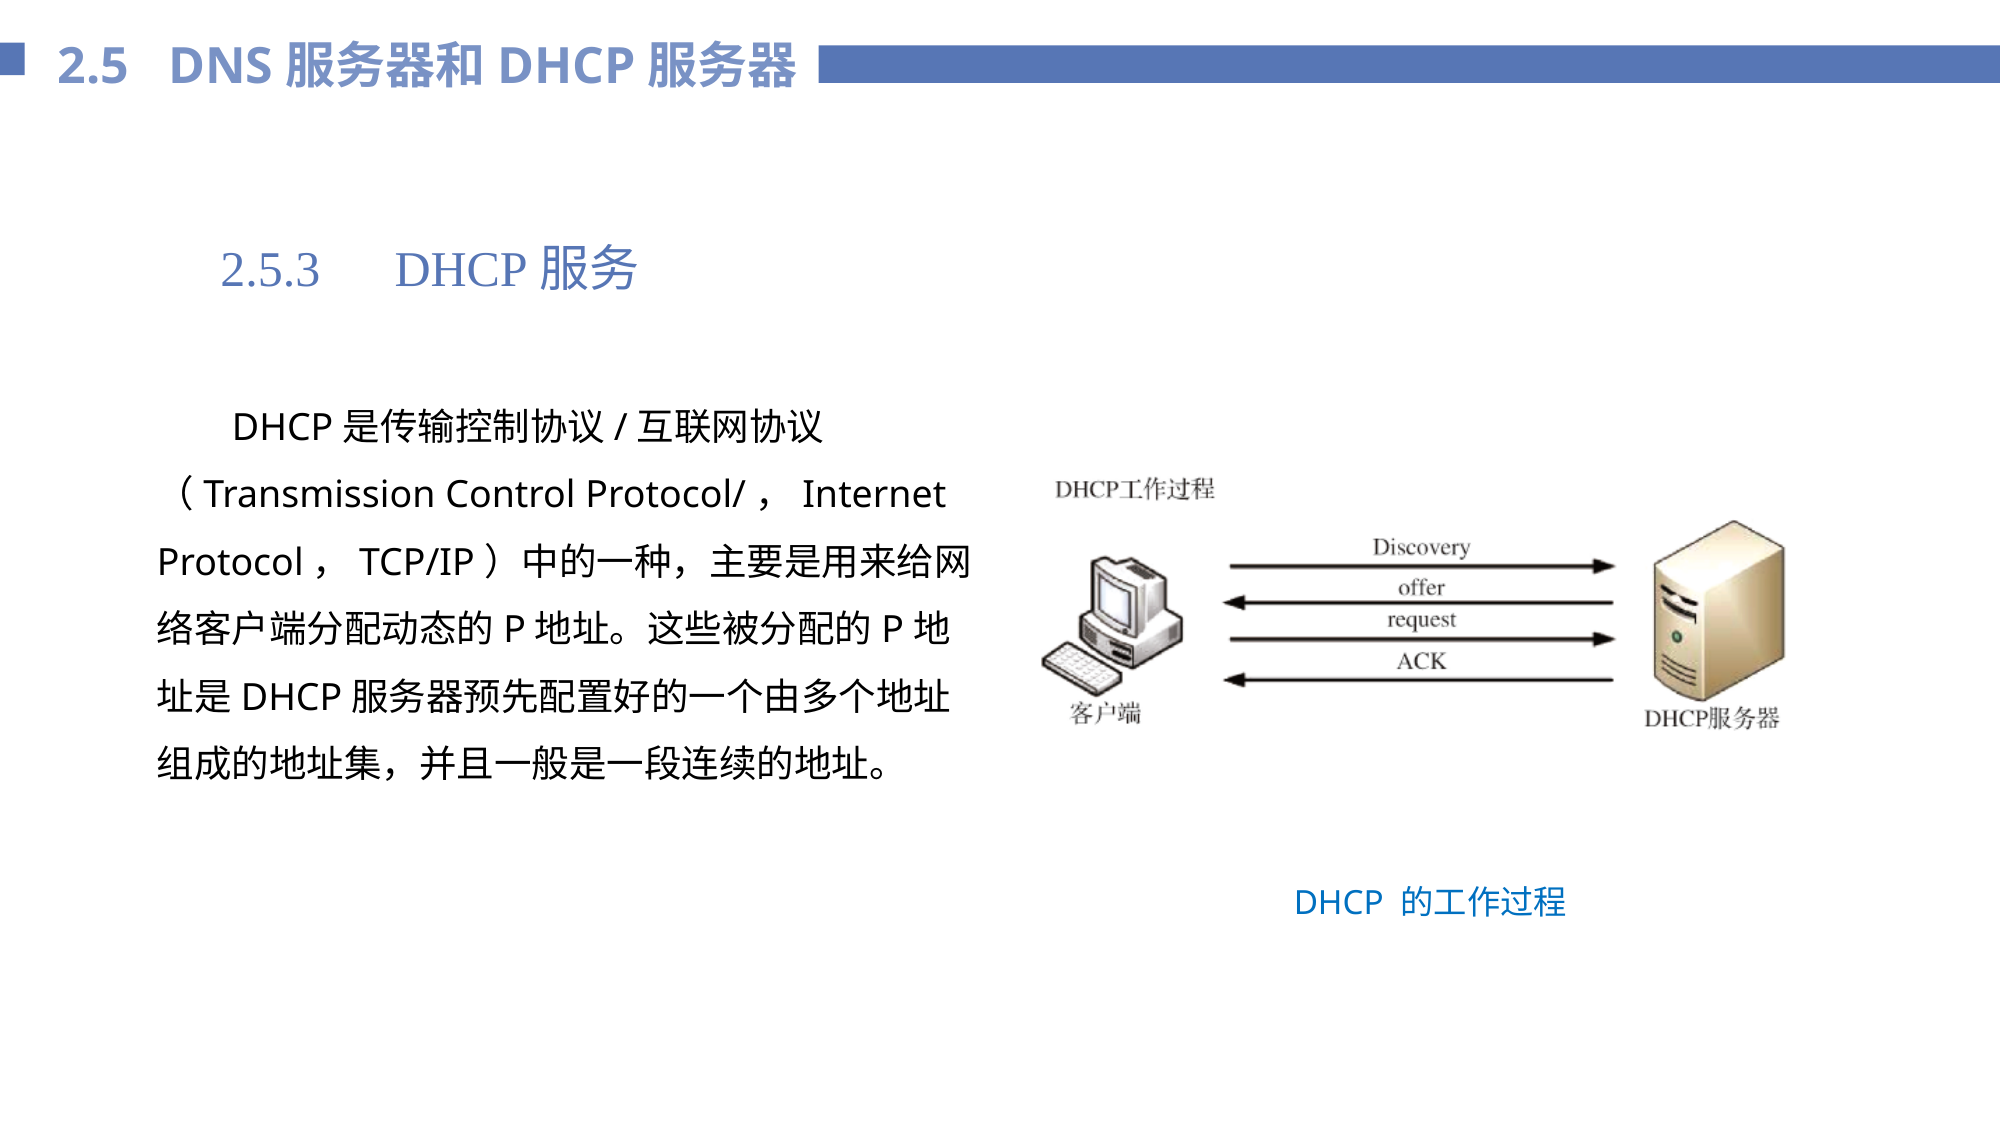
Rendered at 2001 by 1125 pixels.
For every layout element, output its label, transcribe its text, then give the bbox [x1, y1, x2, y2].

text_box [0, 41, 26, 76]
text_box 2.5.3 DHCP服务 [205, 229, 980, 304]
text_box DHCP是传输控制协议/互联网协议（Transmission Control Protocol/，Internet Protocol，TCP/IP）中的一种，主要是用来给网络客户端分配动态的P地址。这些被分配的P地址是DHCP服务器预先配置好的一个由多个地址组成的地址集，并且一般是一段连续的地址。 [156, 380, 980, 786]
text_box 2.5 DNS服务器和DHCP服务器 [57, 33, 798, 94]
picture [994, 459, 1825, 749]
text_box [818, 44, 2000, 84]
text_box DHCP 的工作过程 [1279, 873, 1712, 929]
